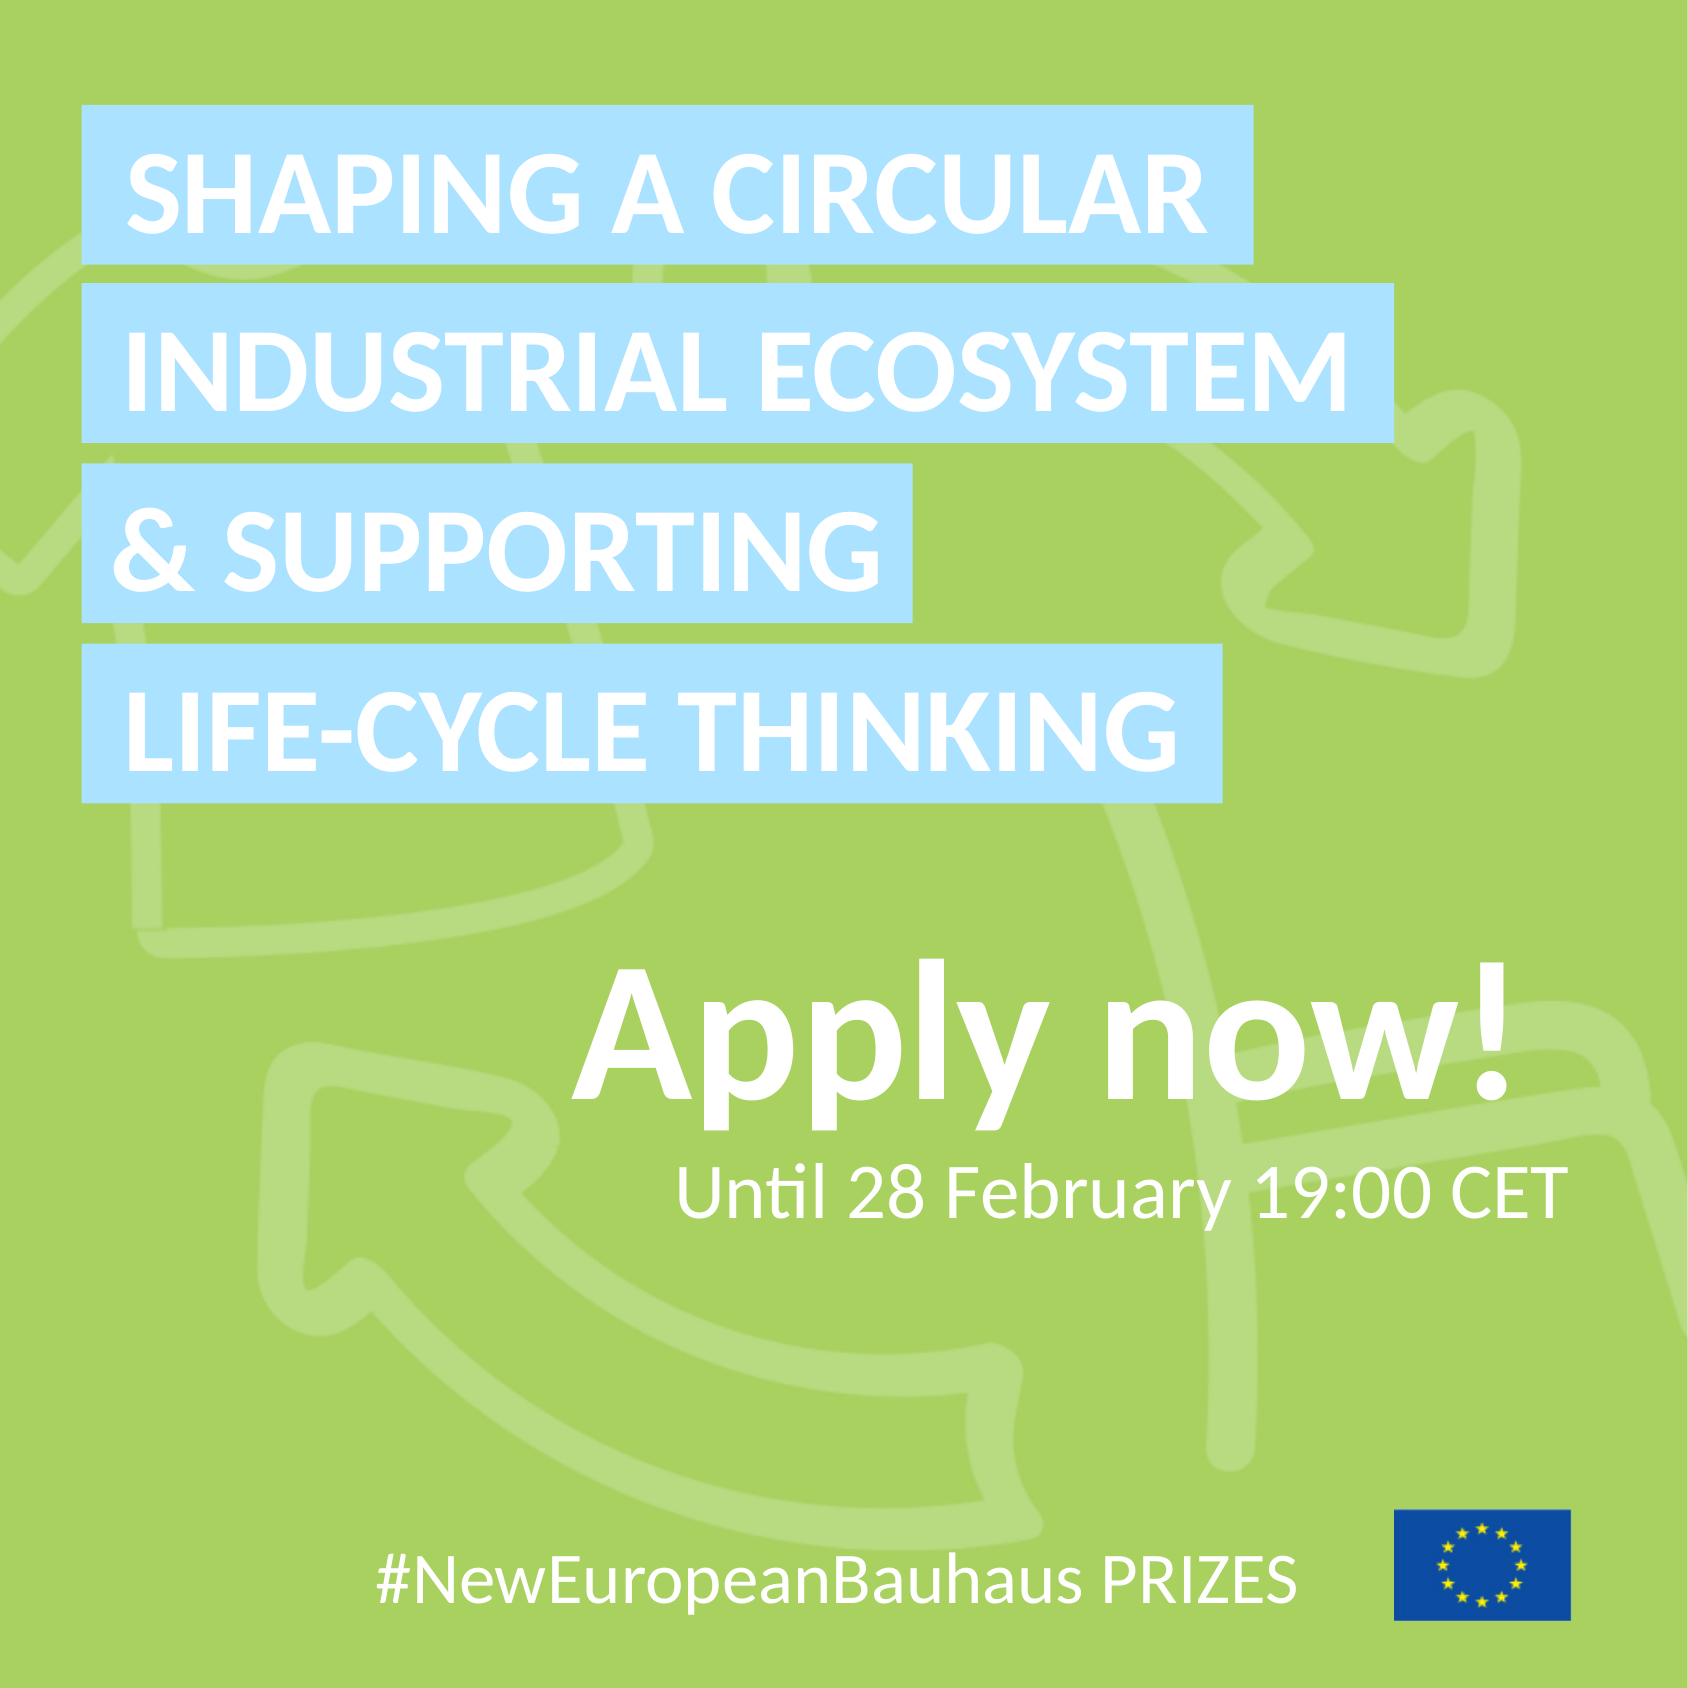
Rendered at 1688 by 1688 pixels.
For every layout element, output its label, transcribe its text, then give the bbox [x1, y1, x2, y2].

picture [0, 0, 1688, 1688]
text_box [360, 1509, 1572, 1627]
text_box life-cycle thinking [81, 643, 1223, 804]
text_box industrial ecosystem [81, 283, 1395, 443]
text_box Apply now! Until 28 February 19:00 CET [163, 878, 1587, 1256]
text_box Shaping a circular [81, 104, 1254, 265]
text_box & supporting [81, 463, 913, 624]
